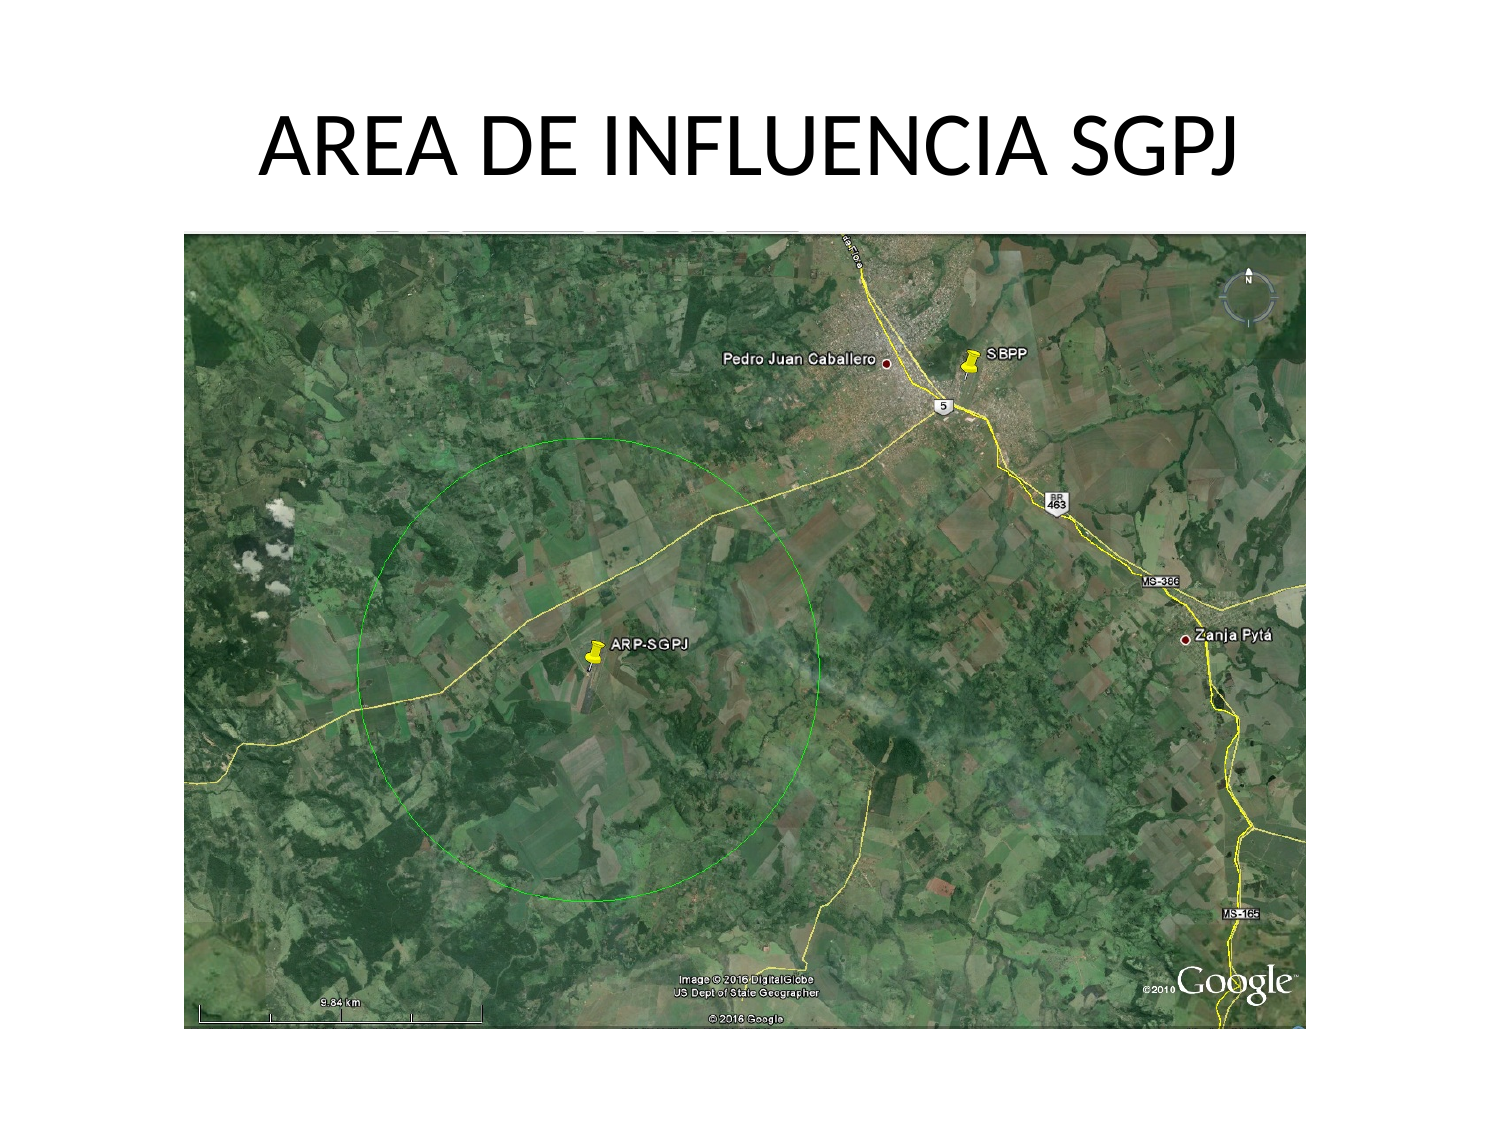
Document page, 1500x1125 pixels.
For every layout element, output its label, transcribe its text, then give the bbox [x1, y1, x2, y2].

title AREA DE INFLUENCIA SGPJ [75, 45, 1425, 233]
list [184, 231, 1306, 1029]
